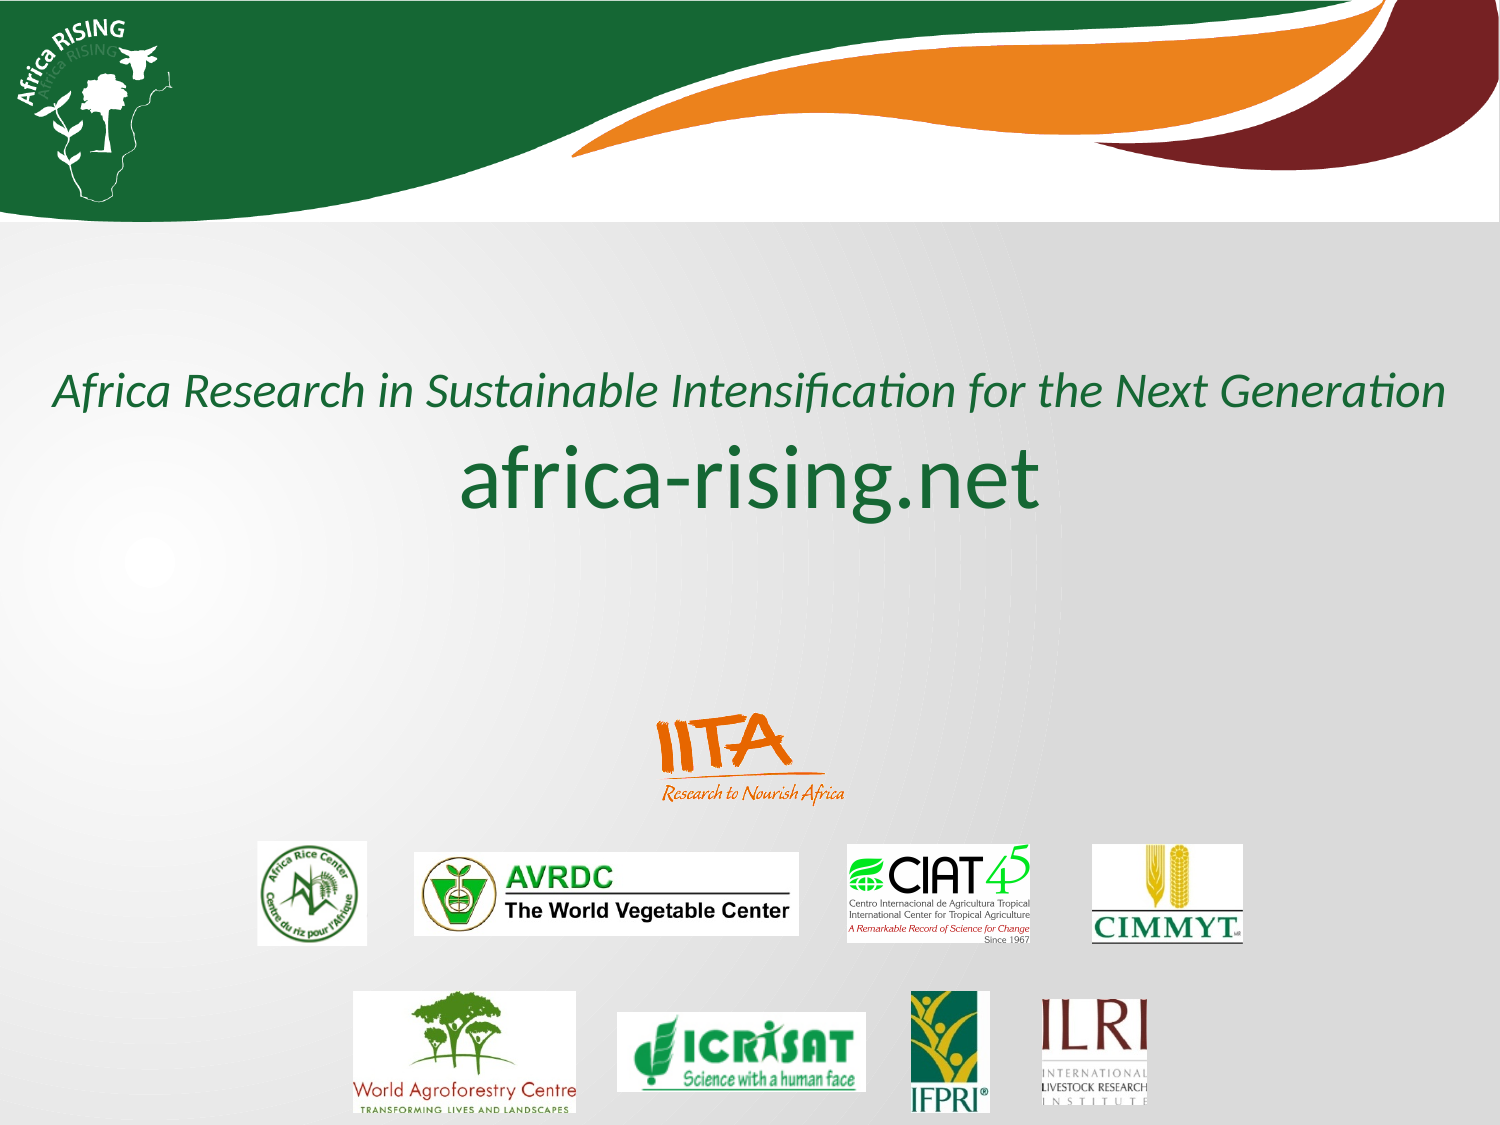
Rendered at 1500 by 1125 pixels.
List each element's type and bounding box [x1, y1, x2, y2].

picture [257, 841, 368, 946]
picture [911, 991, 990, 1113]
picture [847, 844, 1030, 943]
picture [0, 0, 1499, 222]
picture [1092, 844, 1243, 944]
picture [1042, 999, 1147, 1105]
picture [655, 712, 845, 807]
picture [353, 991, 576, 1113]
picture [617, 1012, 866, 1092]
picture [414, 852, 799, 936]
